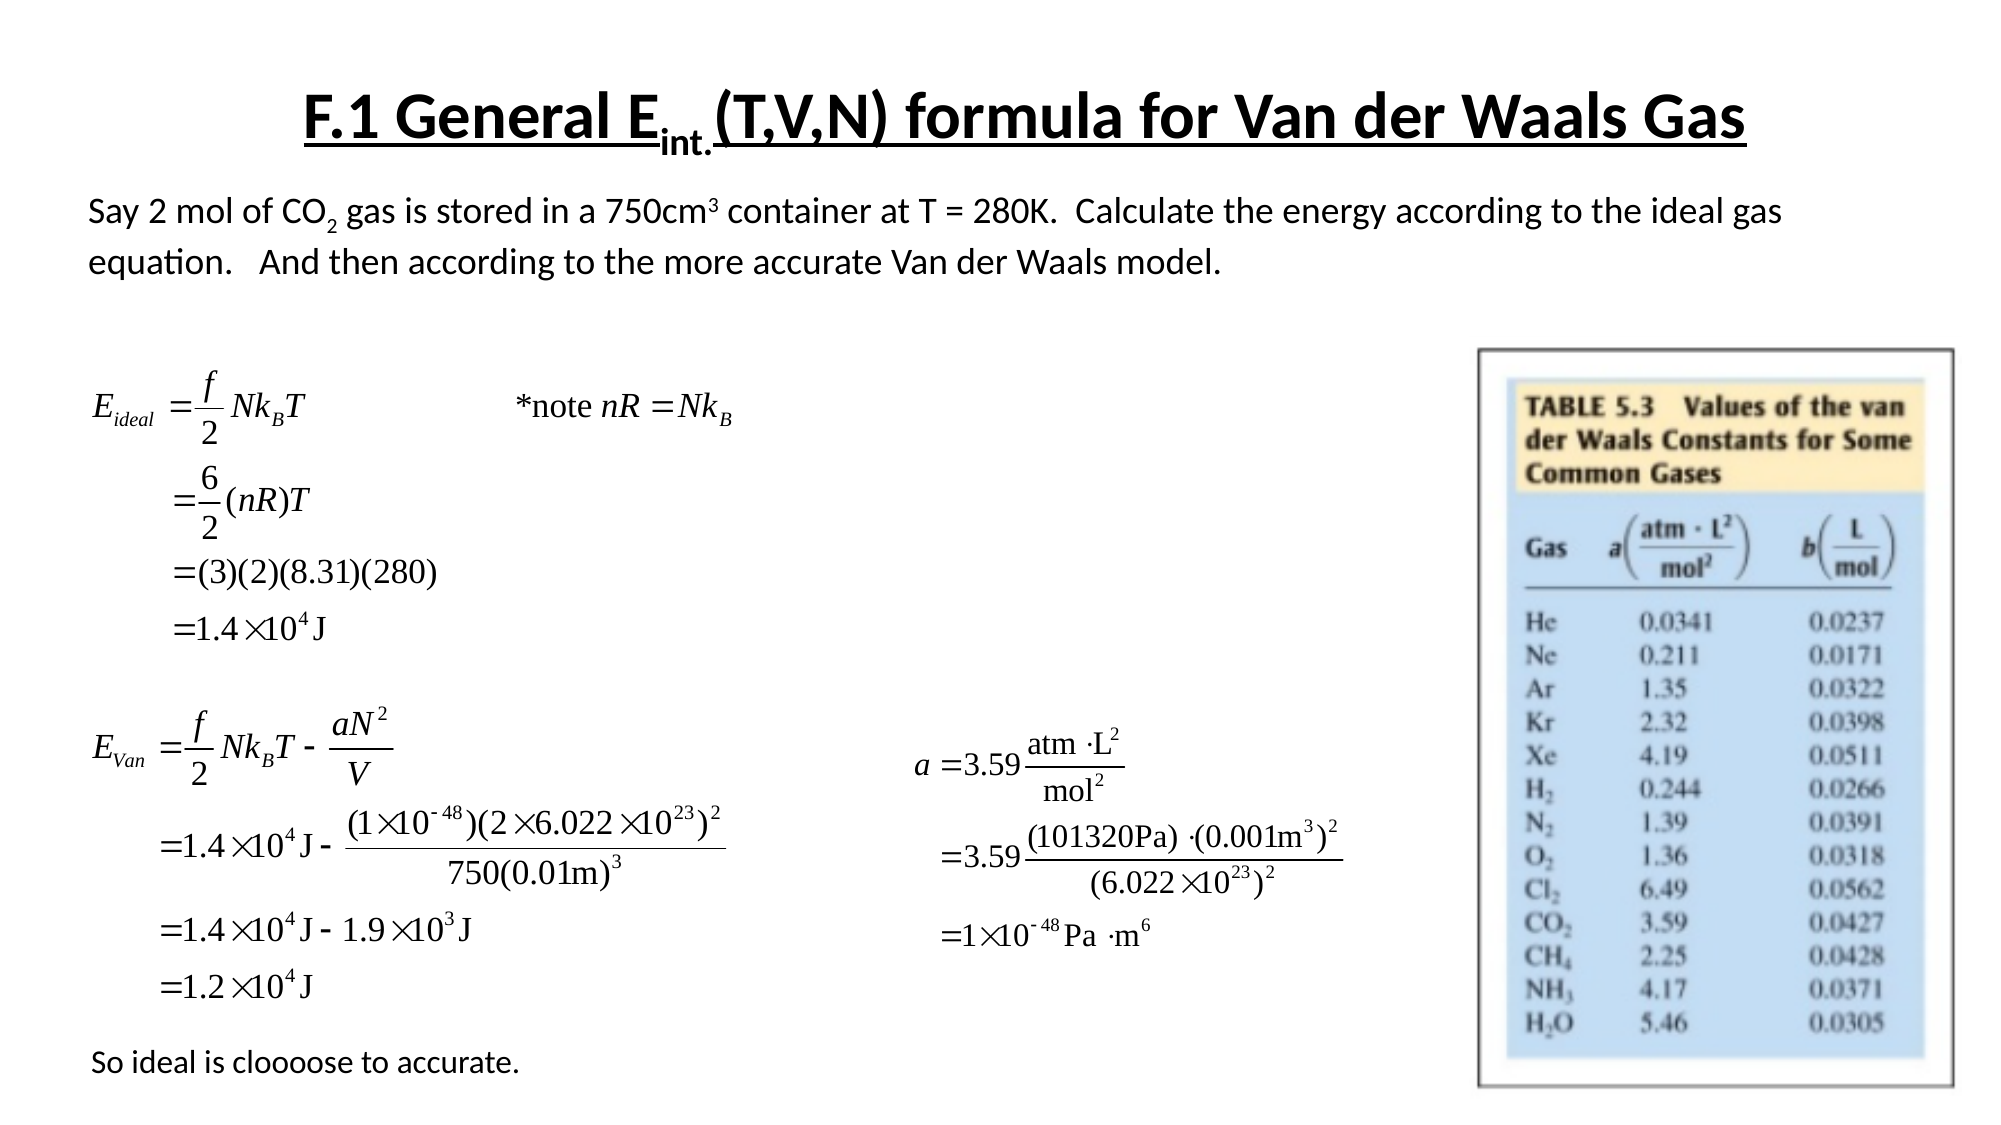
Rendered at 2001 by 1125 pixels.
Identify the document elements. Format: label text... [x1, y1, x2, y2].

text_box F.1 General Eint.(T,V,N) formula for Van der Waals Gas [288, 64, 1763, 171]
text_box Say 2 mol of CO2 gas is stored in a 750cm3 container at T = 280K. Calculate the energy according to the ideal gas equation. And then according to the more accurate Van der Waals model. [73, 178, 1817, 290]
text_box So ideal is cloooose to accurate. [76, 1032, 536, 1088]
picture [1469, 335, 1962, 1105]
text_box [86, 697, 732, 1015]
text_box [909, 720, 1351, 962]
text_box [86, 361, 739, 656]
